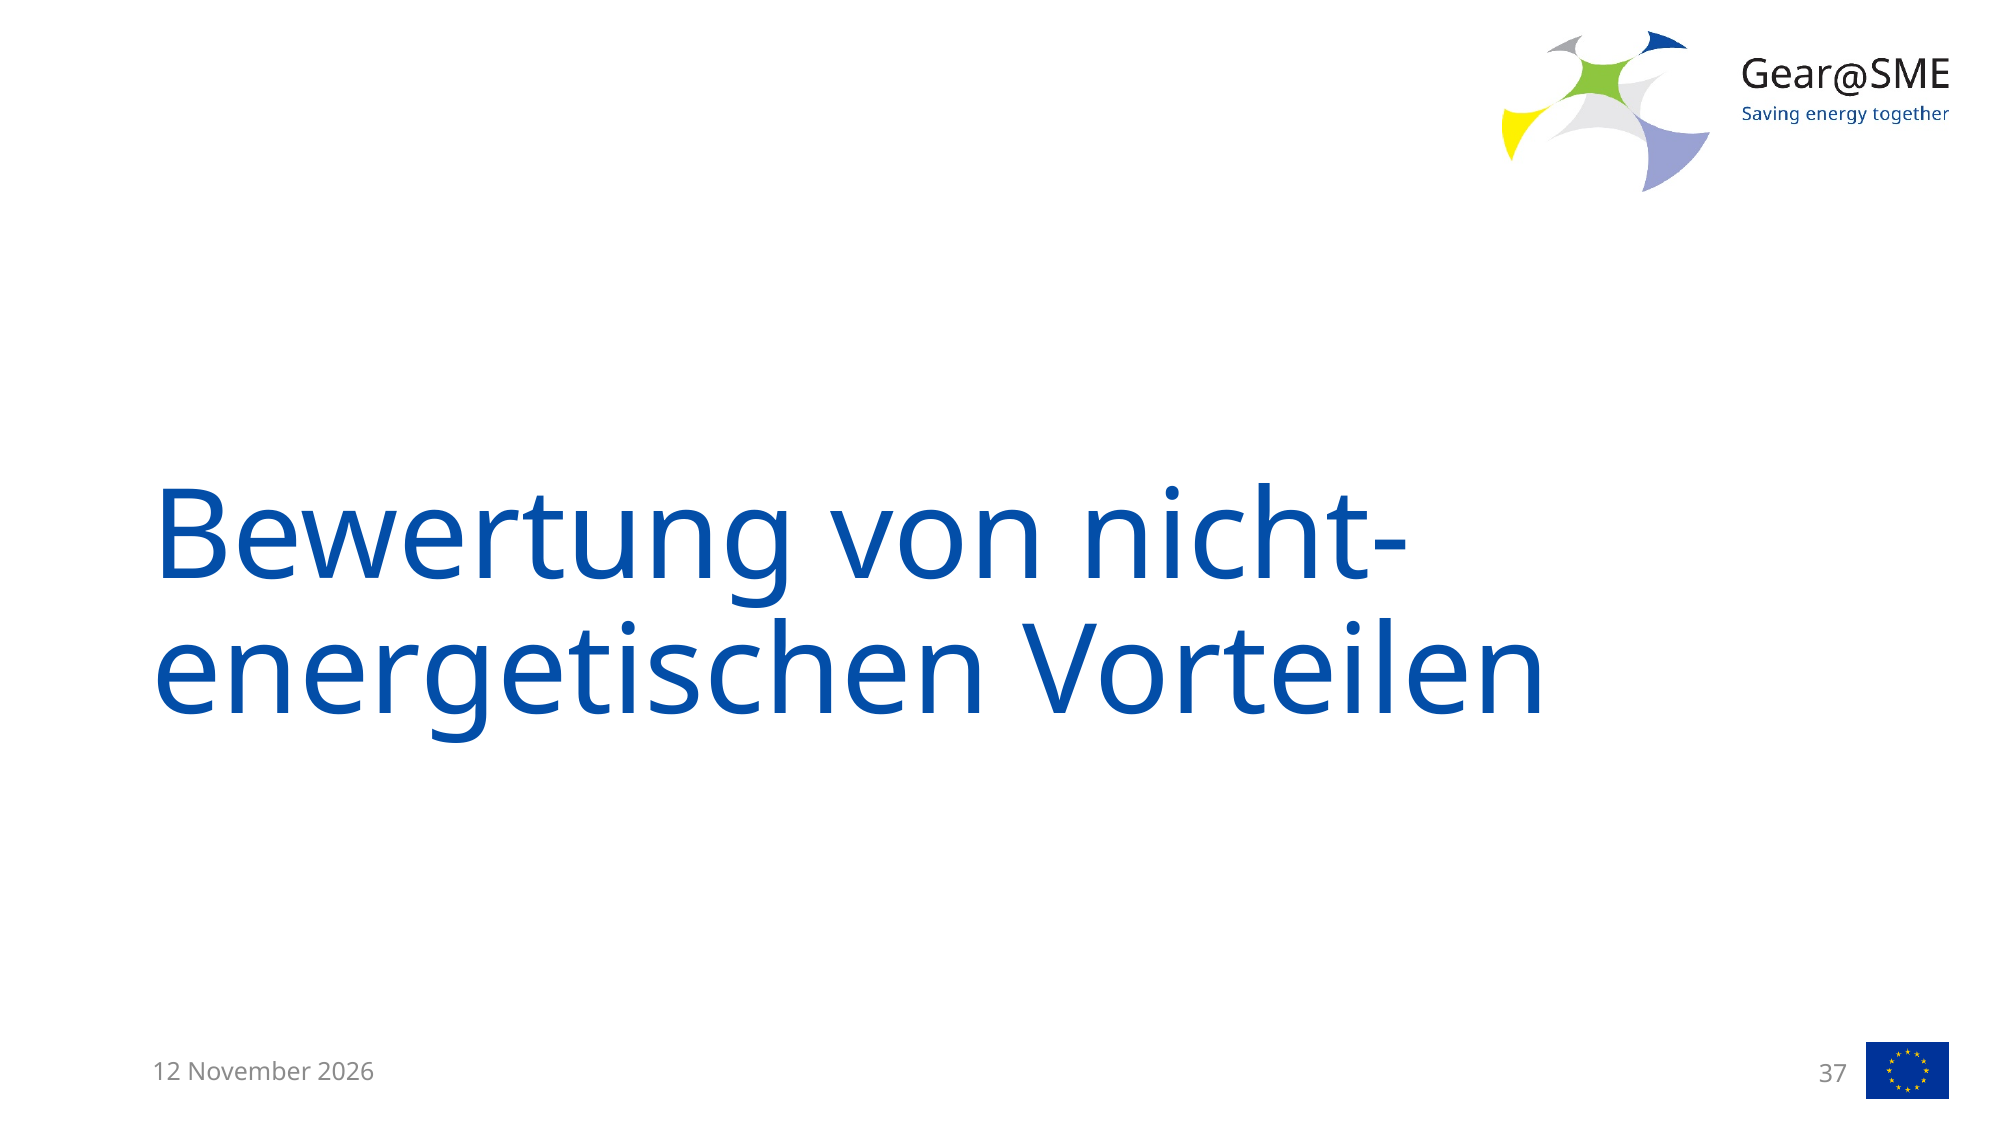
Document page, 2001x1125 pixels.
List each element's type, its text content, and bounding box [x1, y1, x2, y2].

slide_number 37 [1412, 1044, 1863, 1104]
picture [1866, 1042, 1949, 1099]
title Bewertung von nicht-energetischen Vorteilen [136, 280, 1862, 749]
picture [1502, 31, 1949, 192]
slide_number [137, 1042, 588, 1103]
